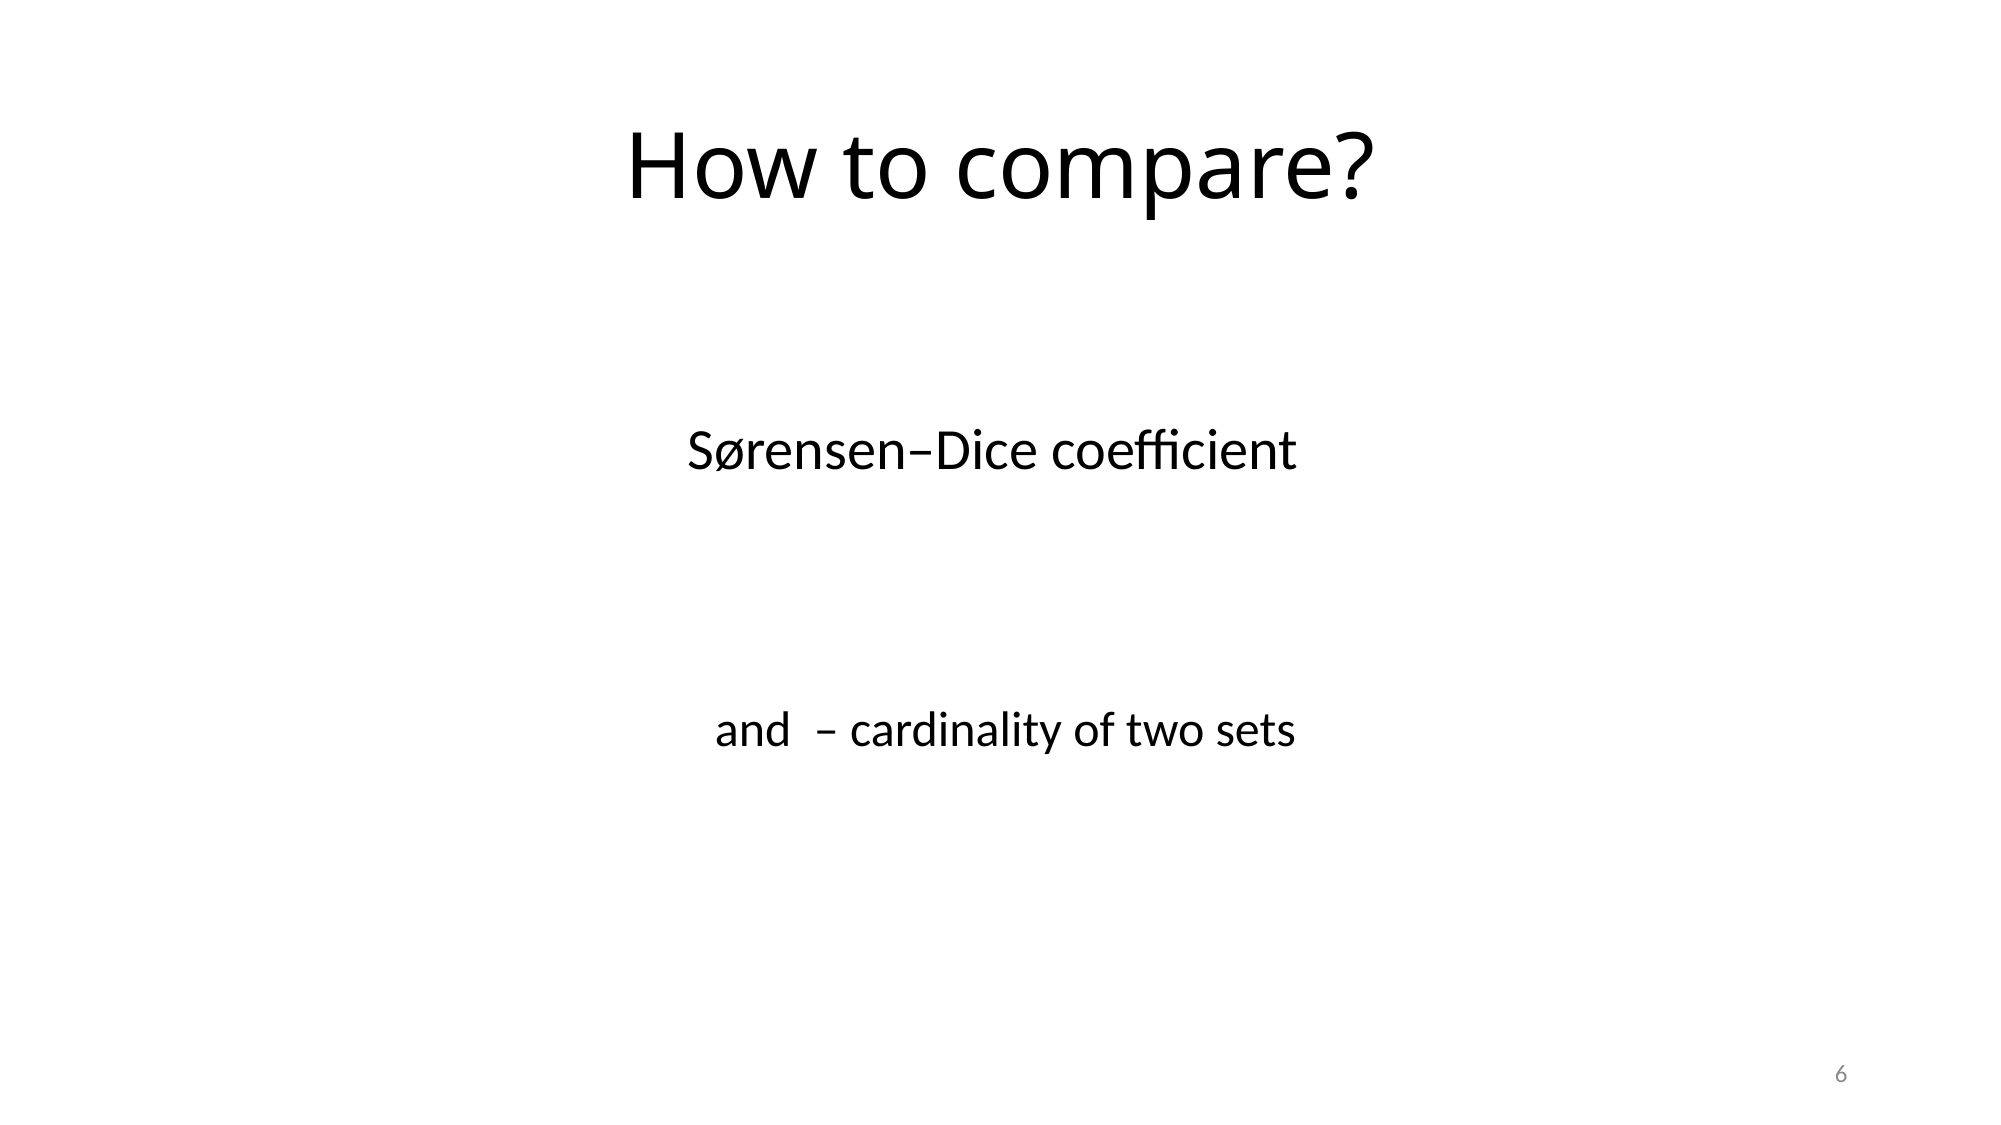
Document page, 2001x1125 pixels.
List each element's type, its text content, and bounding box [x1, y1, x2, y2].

title How to compare? [137, 59, 1863, 278]
slide_number 6 [1412, 1042, 1863, 1103]
